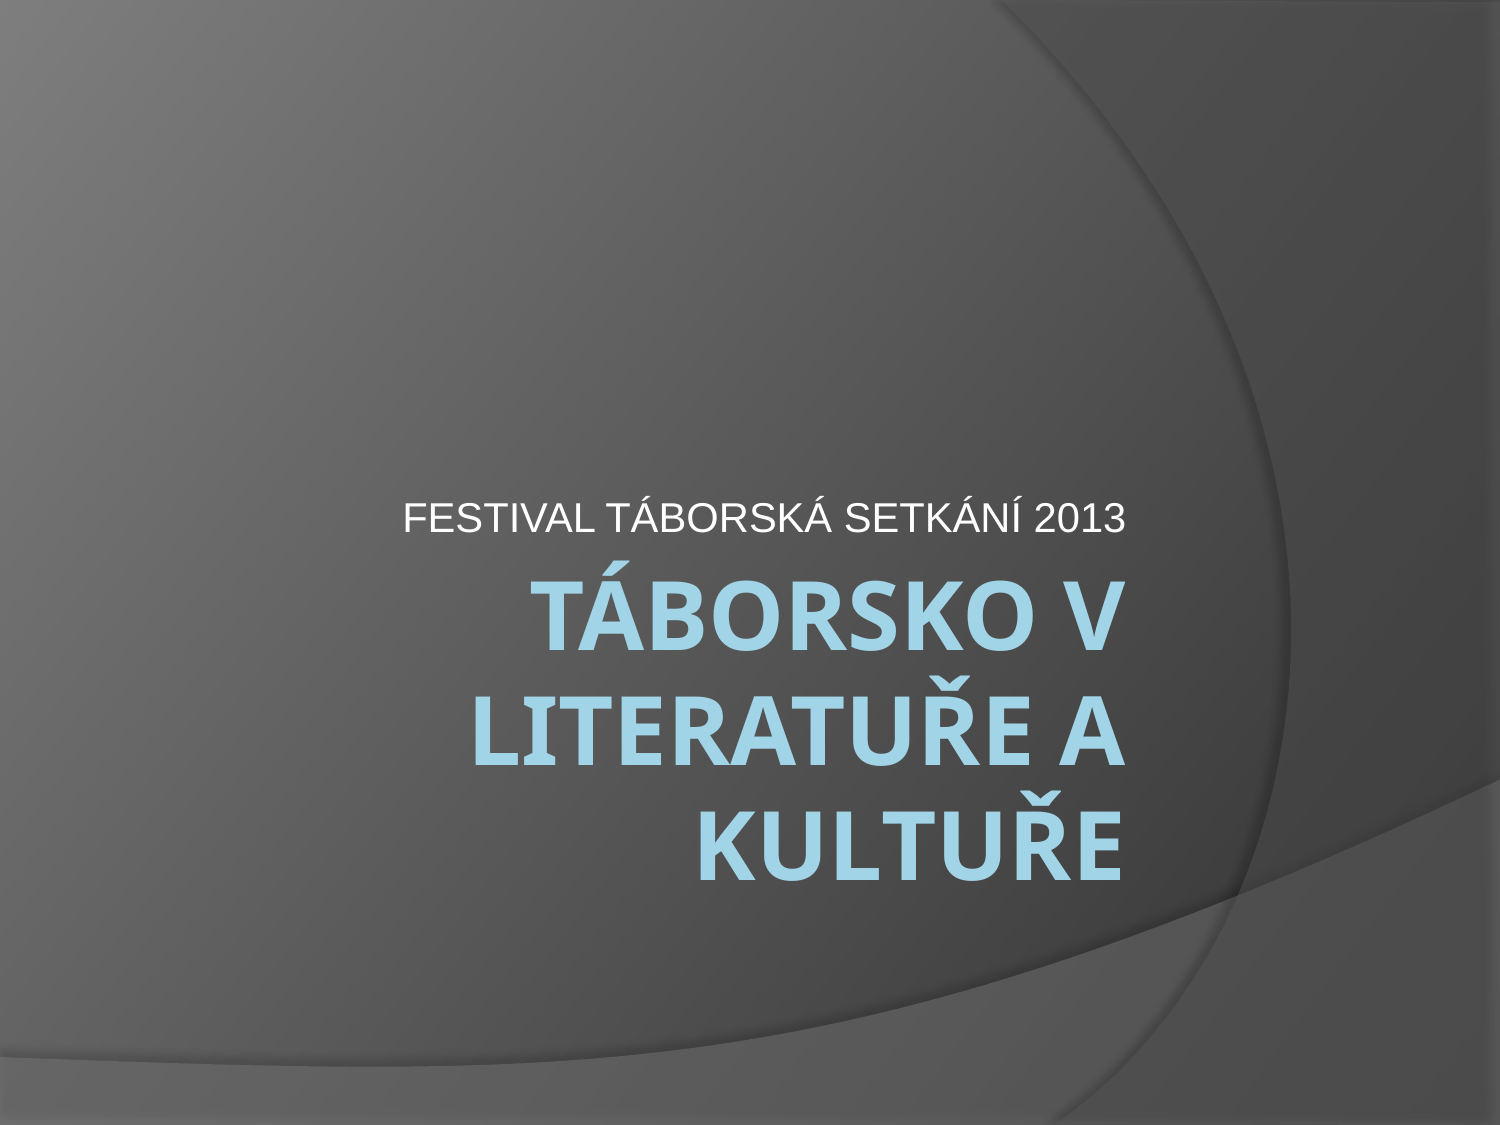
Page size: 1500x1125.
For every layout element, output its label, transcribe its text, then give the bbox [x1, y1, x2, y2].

title Táborsko v literatuře a kultuře [70, 547, 1134, 925]
subtitle FESTIVAL TÁBORSKÁ SETKÁNÍ 2013 [71, 253, 1134, 541]
